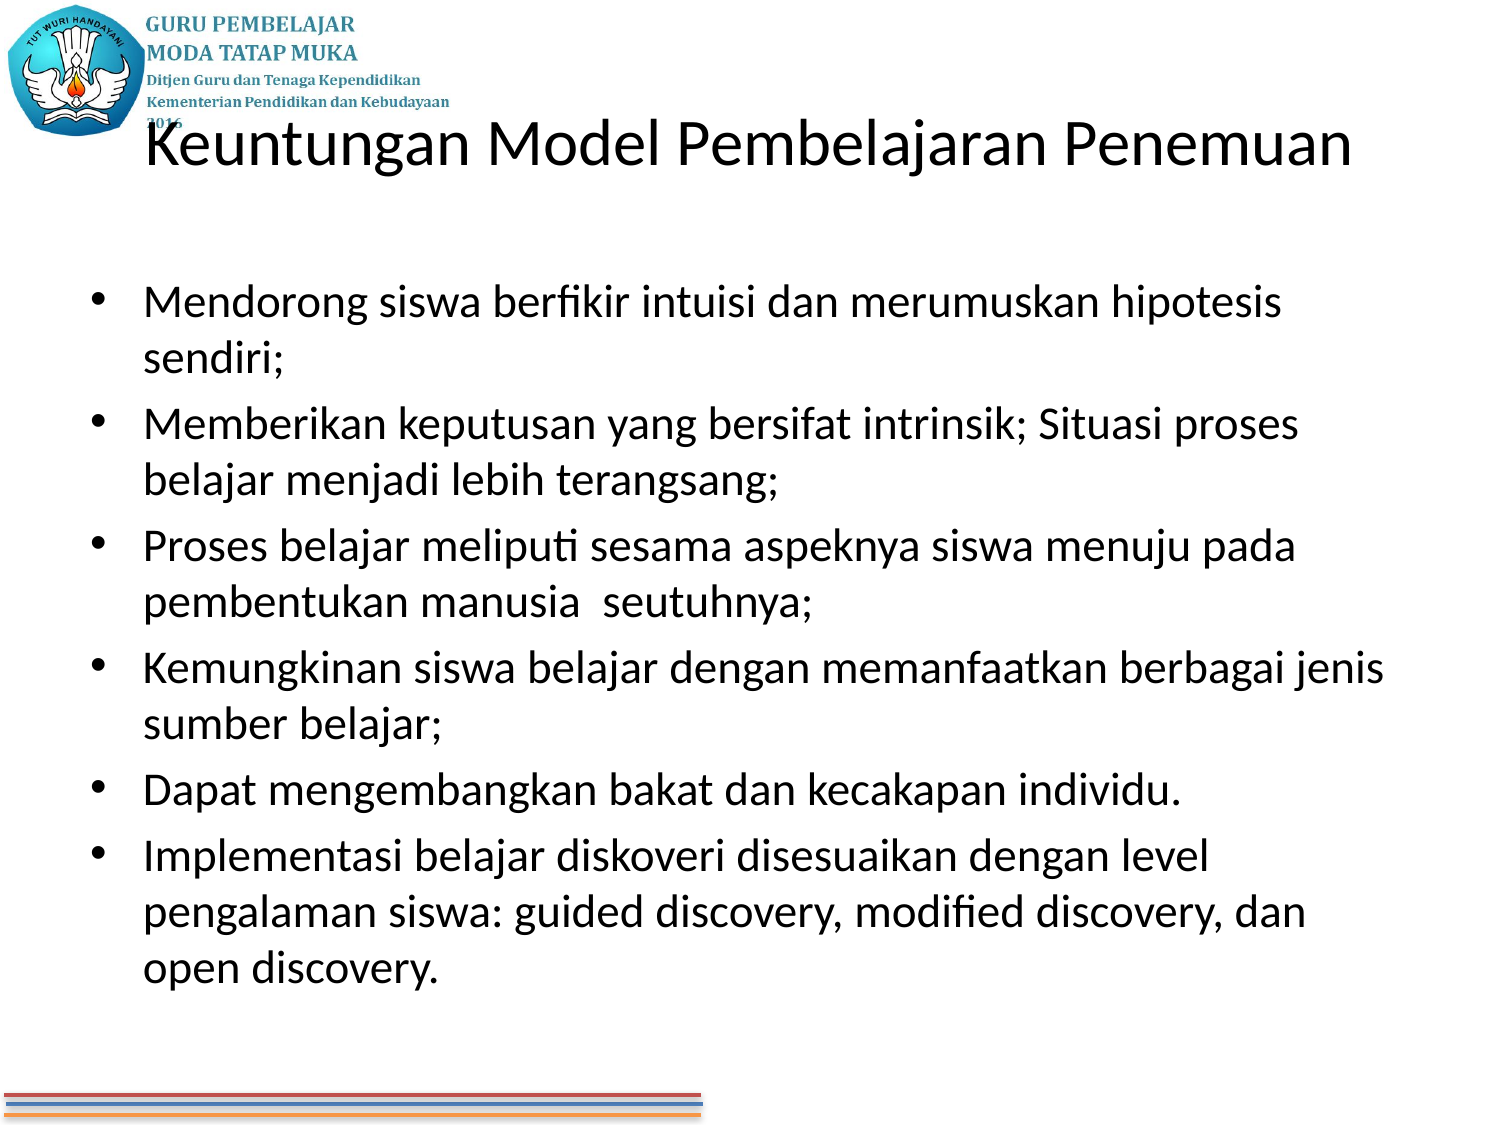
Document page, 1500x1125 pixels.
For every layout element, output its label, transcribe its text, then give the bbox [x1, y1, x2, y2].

title Keuntungan Model Pembelajaran Penemuan [75, 45, 1425, 233]
list Mendorong siswa berfikir intuisi dan merumuskan hipotesis sendiri; Memberikan keputusan yang bersifat intrinsik; Situasi proses belajar menjadi lebih terangsang; Proses belajar meliputi sesama aspeknya siswa menuju pada pembentukan manusia seutuhnya; Kemungkinan siswa belajar dengan memanfaatkan berbagai jenis sumber belajar; Dapat mengembangkan bakat dan kecakapan individu. Implementasi belajar diskoveri disesuaikan dengan level pengalaman siswa: guided discovery, modified discovery, dan open discovery. [75, 262, 1425, 1005]
picture [4, 0, 455, 139]
